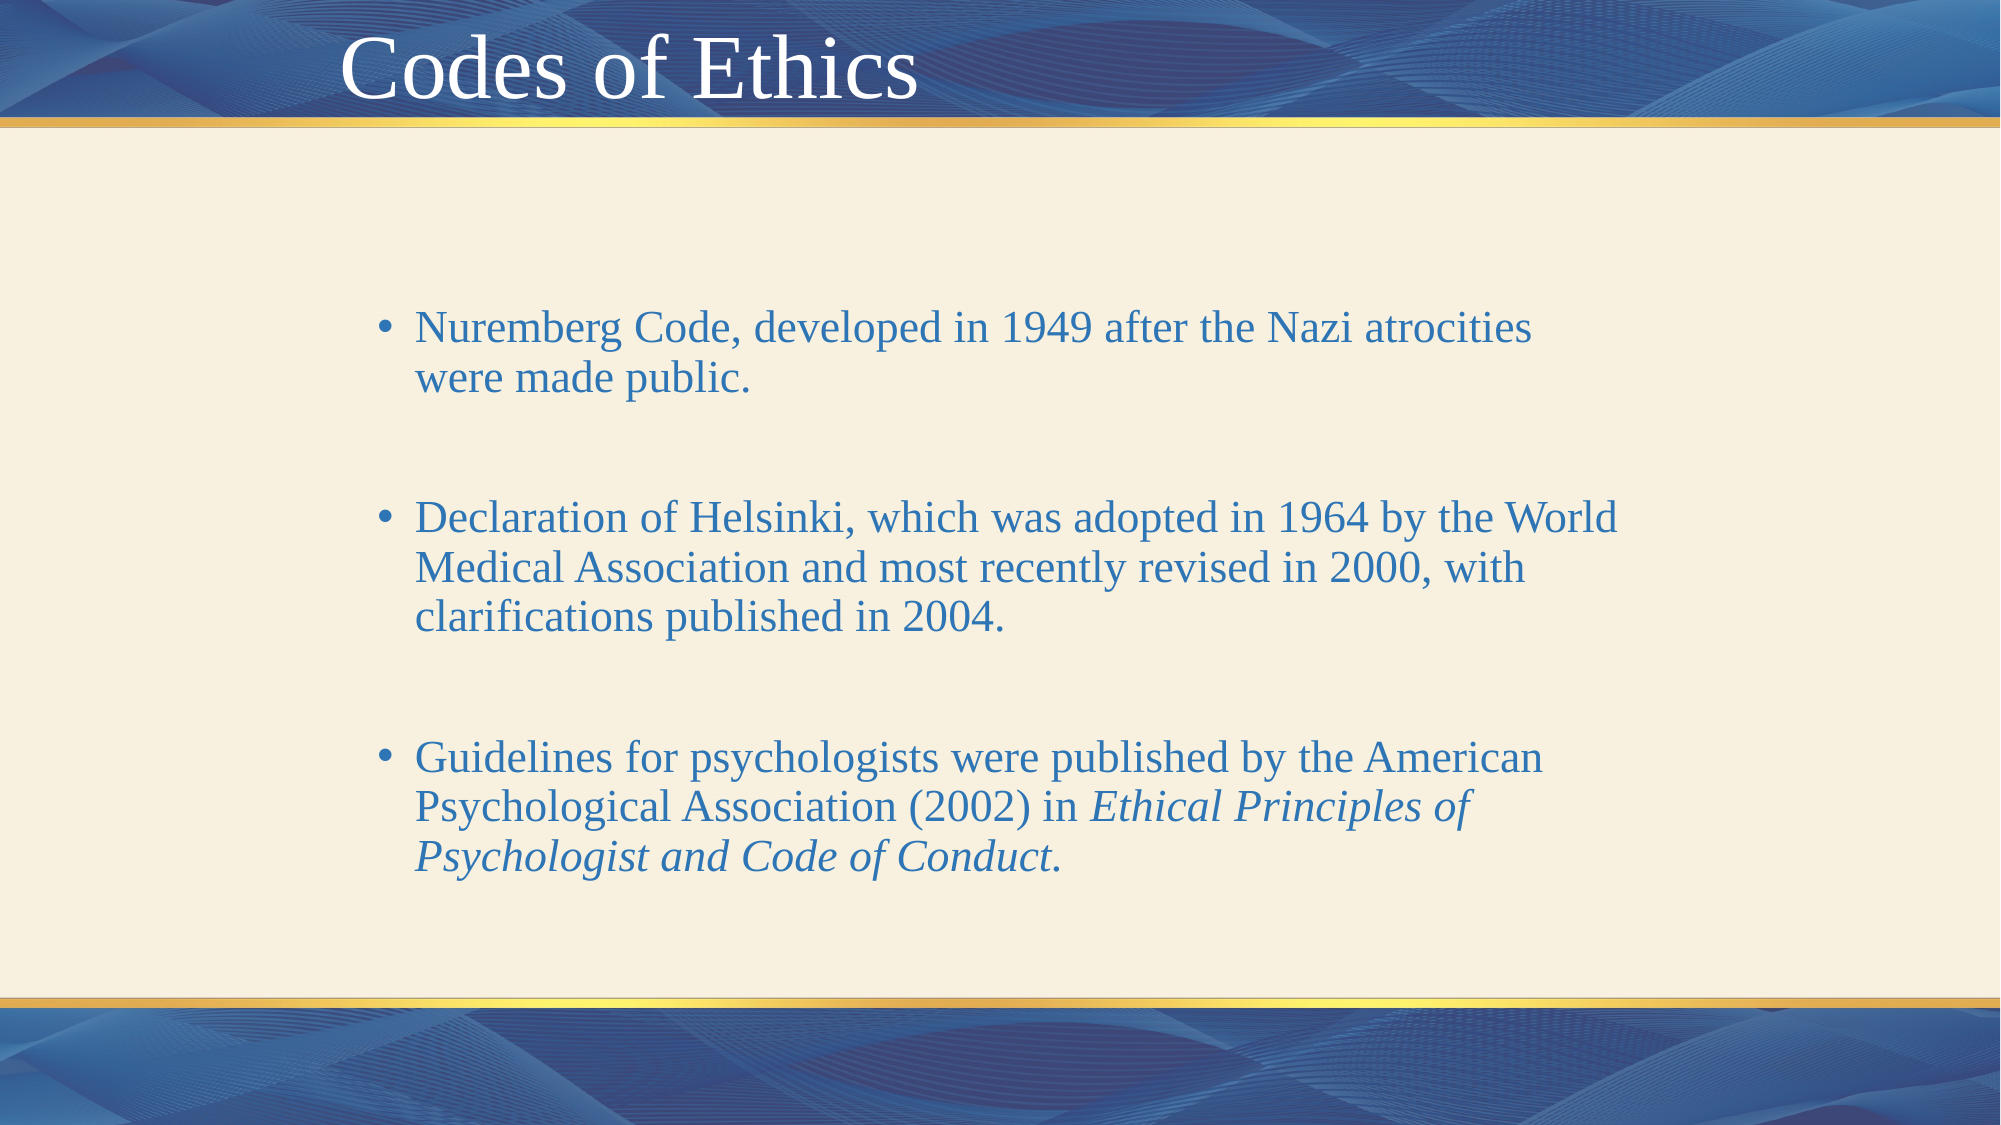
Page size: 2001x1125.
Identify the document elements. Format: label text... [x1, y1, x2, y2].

title Codes of Ethics [324, 0, 1675, 138]
list Nuremberg Code, developed in 1949 after the Nazi atrocities were made public. Declaration of Helsinki, which was adopted in 1964 by the World Medical Association and most recently revised in 2000, with clarifications published in 2004. Guidelines for psychologists were published by the American Psychological Association (2002) in Ethical Principles of Psychologist and Code of Conduct. [362, 295, 1638, 985]
picture [0, 0, 2001, 1125]
